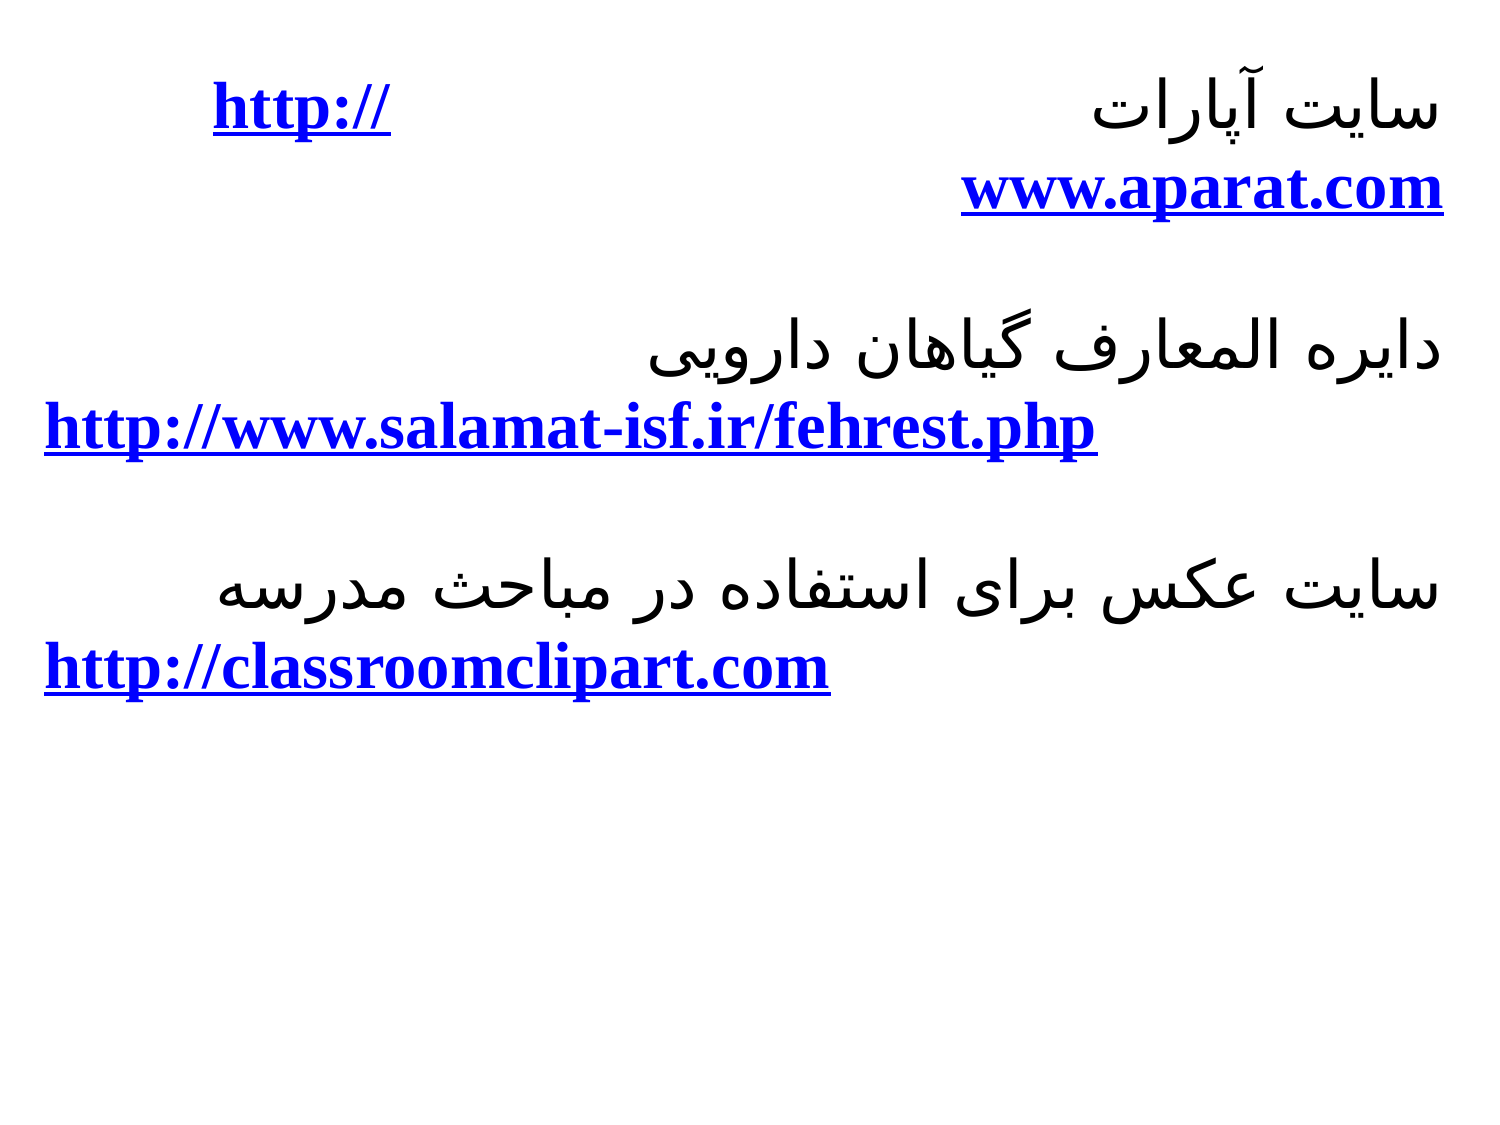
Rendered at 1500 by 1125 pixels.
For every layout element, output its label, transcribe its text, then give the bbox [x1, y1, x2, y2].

text_box سایت آپارات http://www.aparat.com دایره المعارف گیاهان دارویی http://www.salamat-isf.ir/fehrest.php سایت عکس برای استفاده در مباحث مدرسه http://classroomclipart.com [29, 54, 1459, 789]
